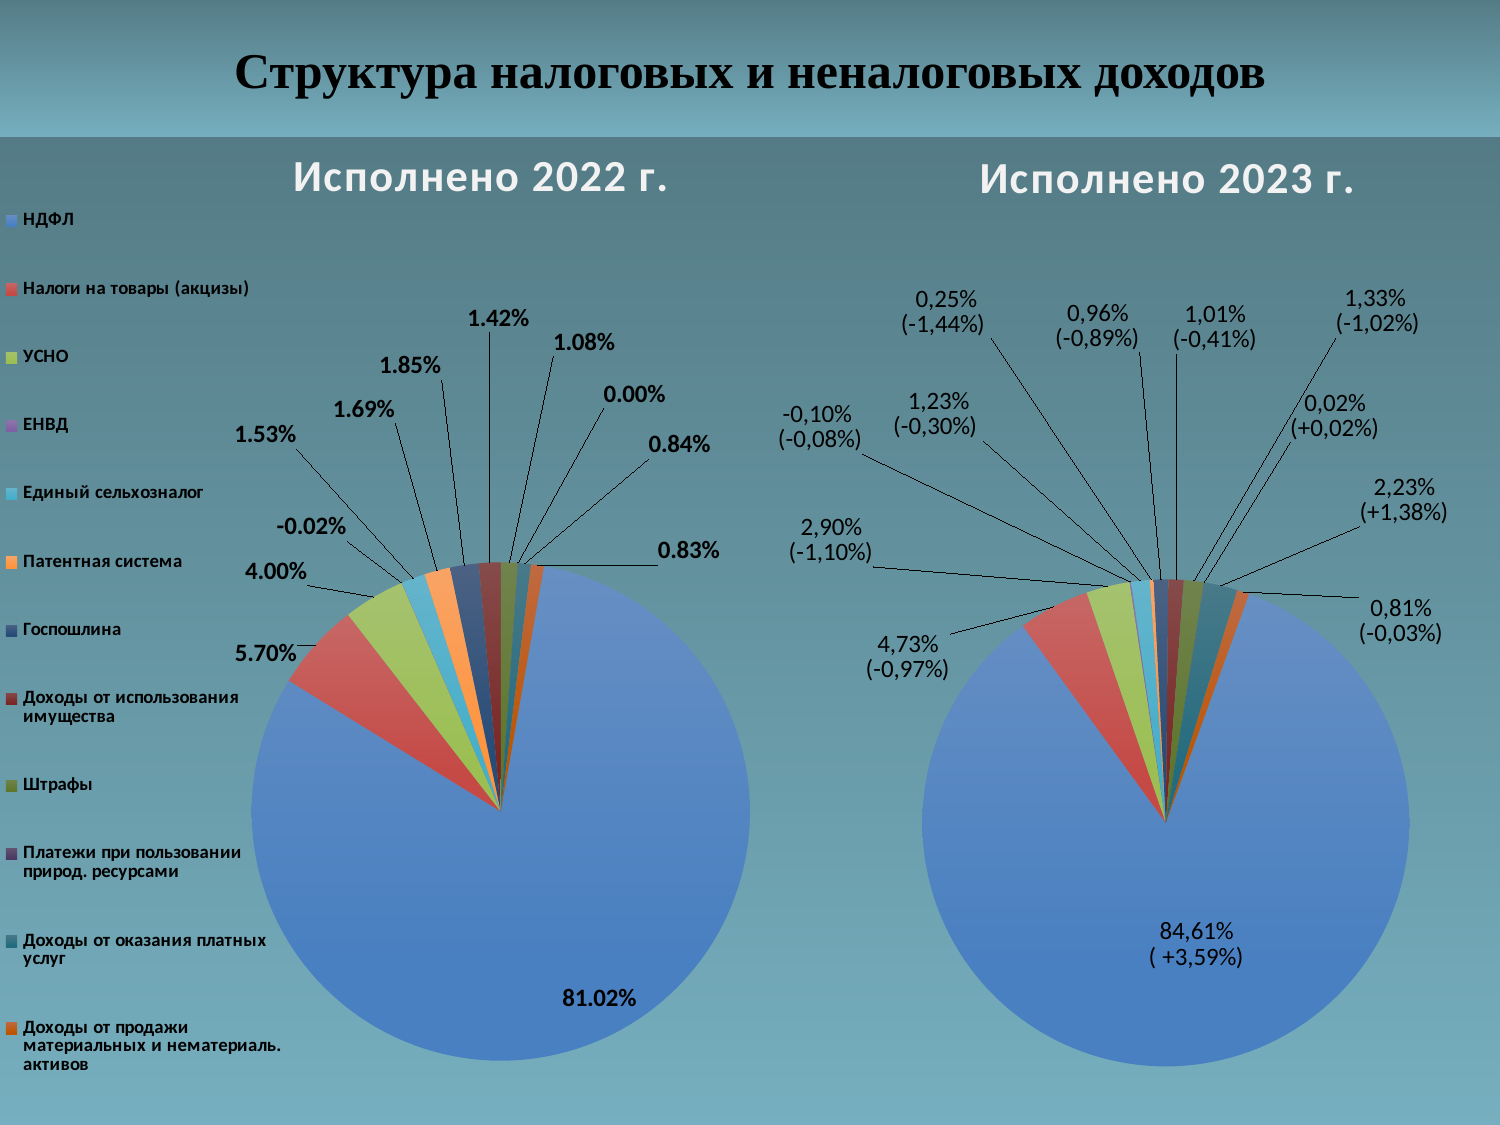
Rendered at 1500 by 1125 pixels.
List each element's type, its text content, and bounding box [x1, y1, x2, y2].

text_box Структура налоговых и неналоговых доходов [0, 0, 1500, 136]
chart [0, 136, 1500, 1125]
